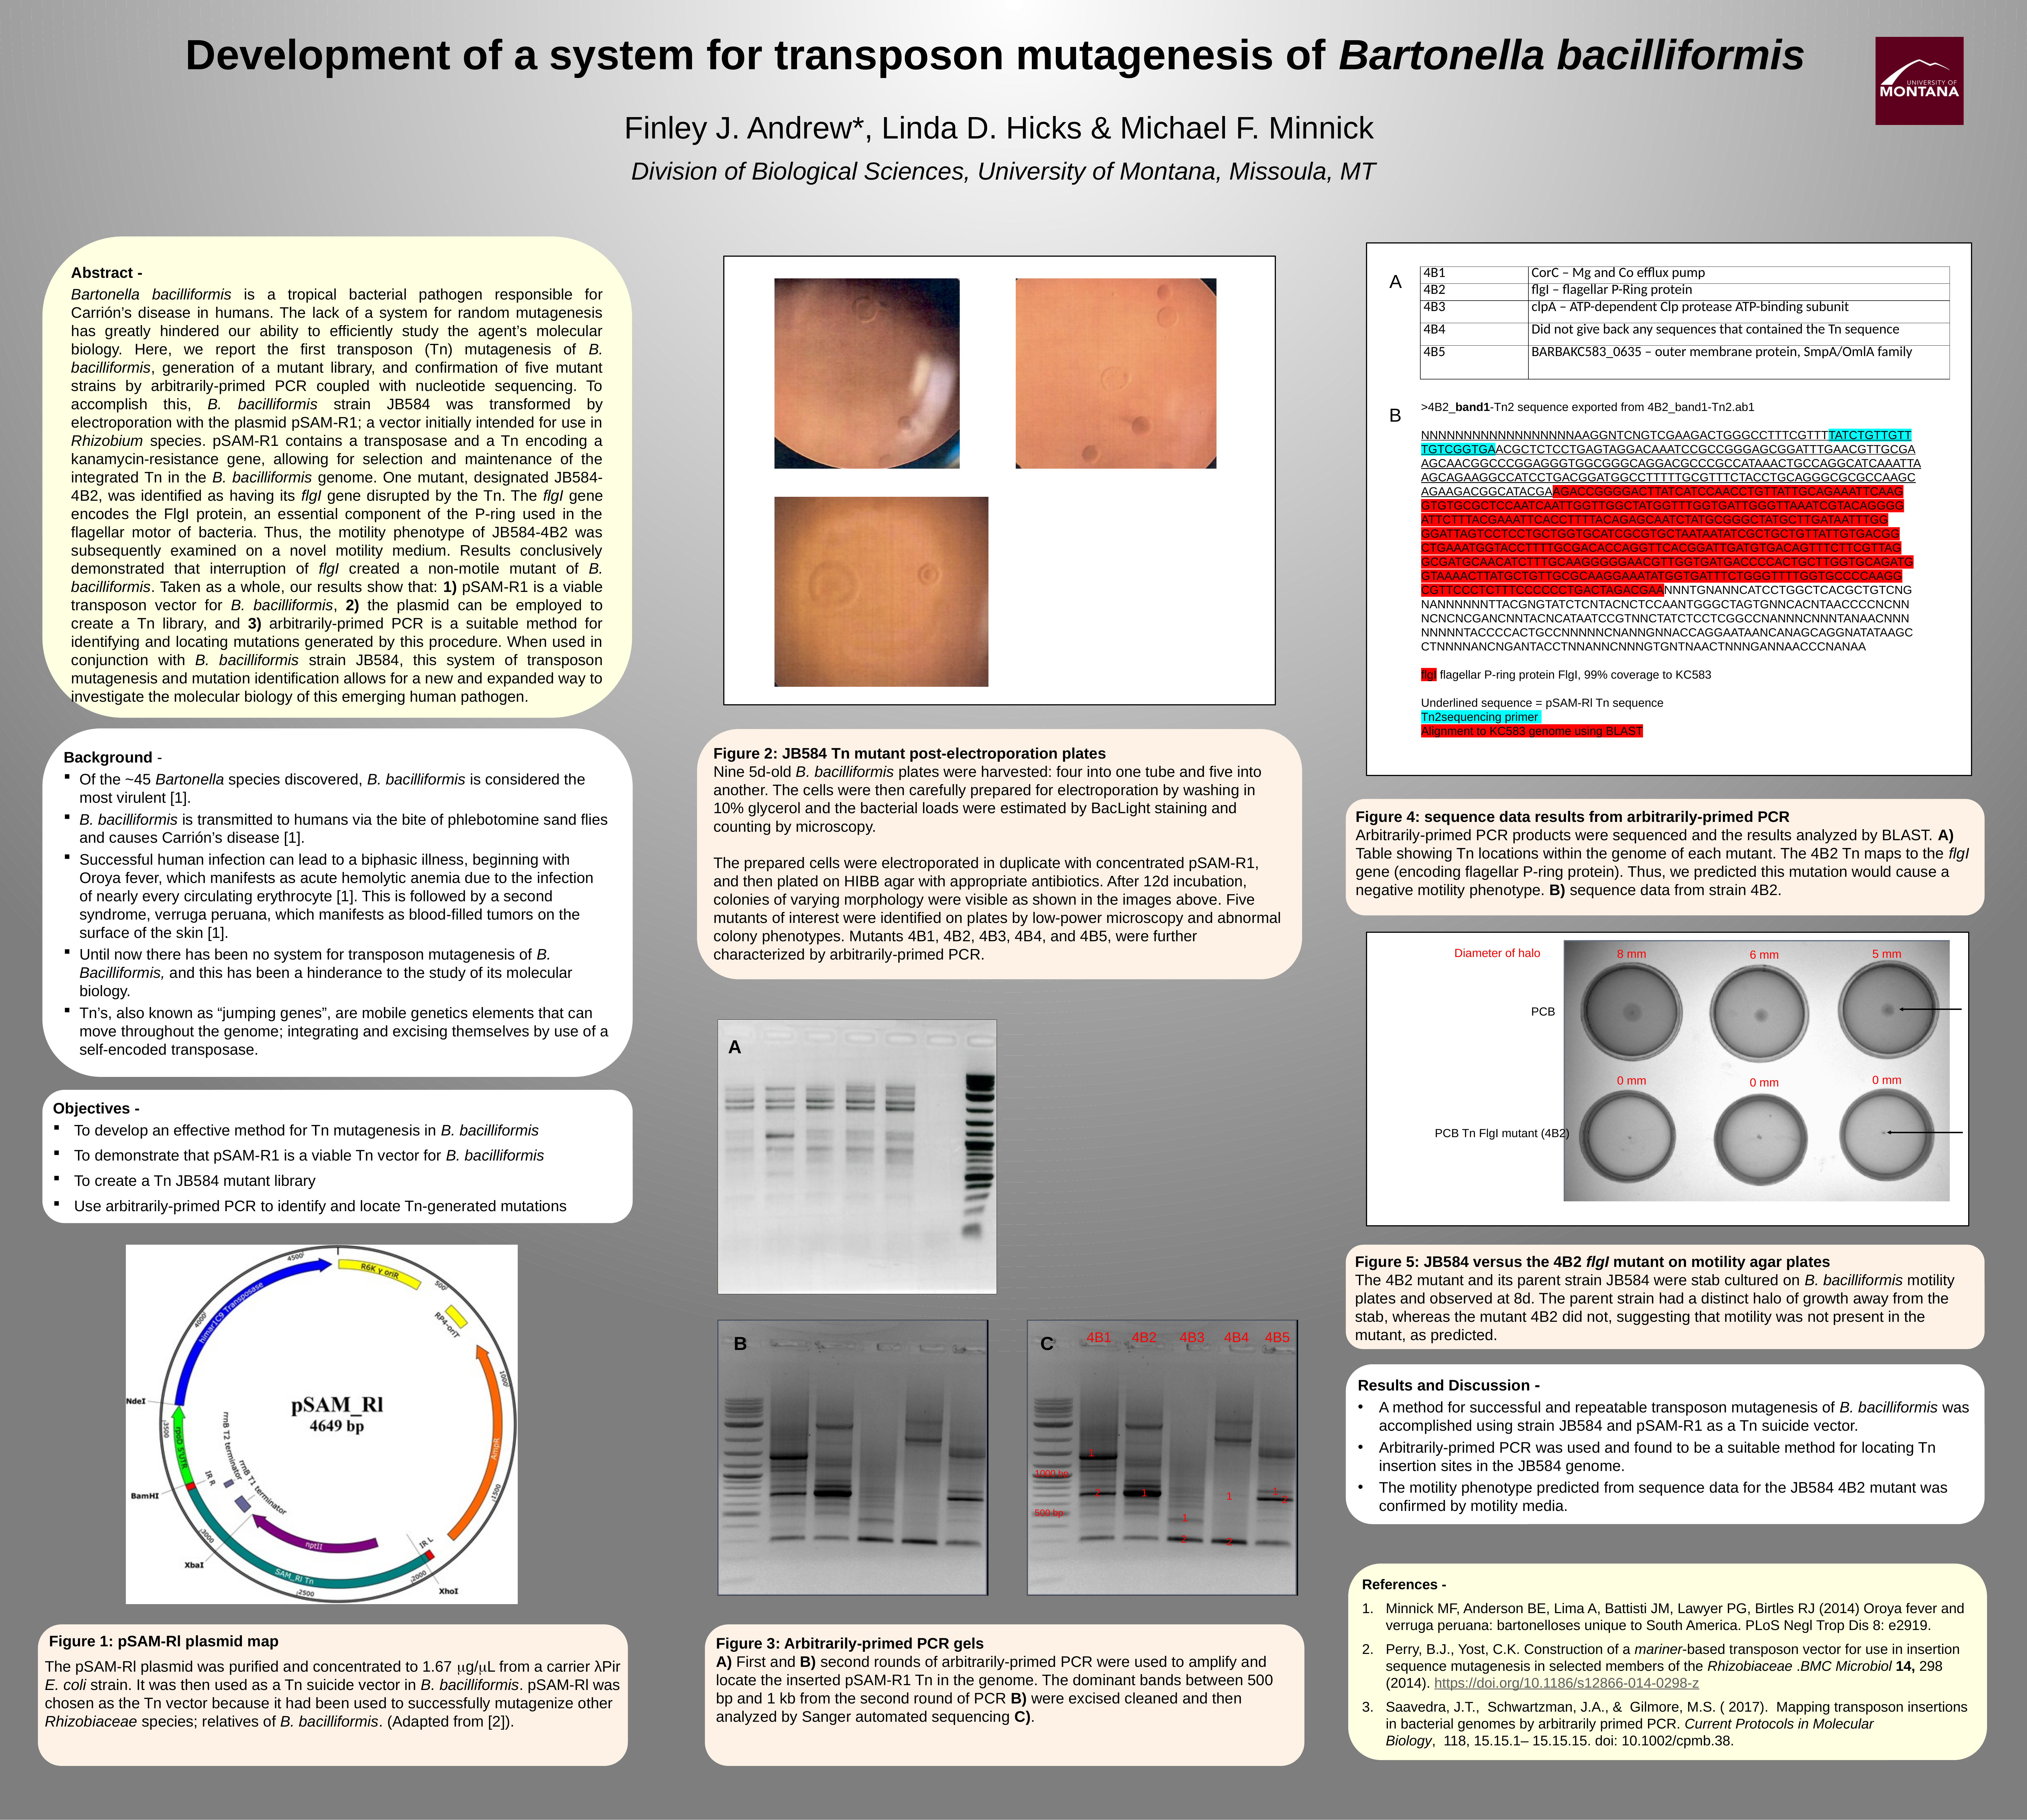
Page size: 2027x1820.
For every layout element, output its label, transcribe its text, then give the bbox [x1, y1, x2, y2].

text_box Figure 4: sequence data results from arbitrarily-primed PCR Arbitrarily-primed PCR products were sequenced and the results analyzed by BLAST. A) Table showing Tn locations within the genome of each mutant. The 4B2 Tn maps to the flgI gene (encoding flagellar P-ring protein). Thus, we predicted this mutation would cause a negative motility phenotype. B) sequence data from strain 4B2. [1346, 799, 1985, 916]
picture [1027, 1320, 1298, 1596]
text_box Abstract - Bartonella bacilliformis is a tropical bacterial pathogen responsible for Carrión’s disease in humans. The lack of a system for random mutagenesis has greatly hindered our ability to efficiently study the agent’s molecular biology. Here, we report the first transposon (Tn) mutagenesis of B. bacilliformis, generation of a mutant library, and confirmation of five mutant strains by arbitrarily-primed PCR coupled with nucleotide sequencing. To accomplish this, B. bacilliformis strain JB584 was transformed by electroporation with the plasmid pSAM-R1; a vector initially intended for use in Rhizobium species. pSAM-R1 contains a transposase and a Tn encoding a kanamycin-resistance gene, allowing for selection and maintenance of the integrated Tn in the B. bacilliformis genome. One mutant, designated JB584-4B2, was identified as having its flgI gene disrupted by the Tn. The flgI gene encodes the FlgI protein, an essential component of the P-ring used in the flagellar motor of bacteria. Thus, the motility phenotype of JB584-4B2 was subsequently examined on a novel motility medium. Results conclusively demonstrated that interruption of flgI created a non-motile mutant of B. bacilliformis. Taken as a whole, our results show that: 1) pSAM-R1 is a viable transposon vector for B. bacilliformis, 2) the plasmid can be employed to create a Tn library, and 3) arbitrarily-primed PCR is a suitable method for identifying and locating mutations generated by this procedure. When used in conjunction with B. bacilliformis strain JB584, this system of transposon mutagenesis and mutation identification allows for a new and expanded way to investigate the molecular biology of this emerging human pathogen. [42, 236, 632, 718]
text_box Figure 1: pSAM-Rl plasmid map The pSAM-Rl plasmid was purified and concentrated to 1.67 mg/mL from a carrier λPir E. coli strain. It was then used as a Tn suicide vector in B. bacilliformis. pSAM-Rl was chosen as the Tn vector because it had been used to successfully mutagenize other Rhizobiaceae species; relatives of B. bacilliformis. (Adapted from [2]). [38, 1624, 628, 1766]
text_box [1366, 242, 1972, 776]
picture [774, 497, 988, 687]
text_box References - Minnick MF, Anderson BE, Lima A, Battisti JM, Lawyer PG, Birtles RJ (2014) Oroya fever and verruga peruana: bartonelloses unique to South America. PLoS Negl Trop Dis 8: e2919. Perry, B.J., Yost, C.K. Construction of a mariner-based transposon vector for use in insertion sequence mutagenesis in selected members of the Rhizobiaceae .BMC Microbiol 14, 298 (2014). https://doi.org/10.1186/s12866-014-0298-z Saavedra, J.T., Schwartzman, J.A., & Gilmore, M.S. ( 2017). Mapping transposon insertions in bacterial genomes by arbitrarily primed PCR. Current Protocols in Molecular Biology, 118, 15.15.1– 15.15.15. doi: 10.1002/cpmb.38. [1348, 1563, 1987, 1760]
table_cell 4B4 [1421, 323, 1528, 345]
text_box A [1385, 267, 1406, 294]
picture [717, 1320, 988, 1596]
table_header 4B1 [1421, 267, 1528, 283]
table_cell flgI – flagellar P-Ring protein [1529, 284, 1950, 300]
picture [1876, 37, 1964, 125]
table_cell 4B3 [1421, 301, 1528, 323]
table_cell 4B2 [1421, 284, 1528, 300]
text_box Results and Discussion - A method for successful and repeatable transposon mutagenesis of B. bacilliformis was accomplished using strain JB584 and pSAM-R1 as a Tn suicide vector. Arbitrarily-primed PCR was used and found to be a suitable method for locating Tn insertion sites in the JB584 genome. The motility phenotype predicted from sequence data for the JB584 4B2 mutant was confirmed by motility media. [1346, 1364, 1985, 1524]
text_box [1366, 932, 1969, 1226]
text_box Figure 2: JB584 Tn mutant post-electroporation plates Nine 5d-old B. bacilliformis plates were harvested: four into one tube and five into another. The cells were then carefully prepared for electroporation by washing in 10% glycerol and the bacterial loads were estimated by BacLight staining and counting by microscopy. The prepared cells were electroporated in duplicate with concentrated pSAM-R1, and then plated on HIBB agar with appropriate antibiotics. After 12d incubation, colonies of varying morphology were visible as shown in the images above. Five mutants of interest were identified on plates by low-power microscopy and abnormal colony phenotypes. Mutants 4B1, 4B2, 4B3, 4B4, and 4B5, were further characterized by arbitrarily-primed PCR. [697, 729, 1302, 980]
text_box Background - Of the ~45 Bartonella species discovered, B. bacilliformis is considered the most virulent [1]. B. bacilliformis is transmitted to humans via the bite of phlebotomine sand flies and causes Carrión’s disease [1]. Successful human infection can lead to a biphasic illness, beginning with Oroya fever, which manifests as acute hemolytic anemia due to the infection of nearly every circulating erythrocyte [1]. This is followed by a second syndrome, verruga peruana, which manifests as blood-filled tumors on the surface of the skin [1]. Until now there has been no system for transposon mutagenesis of B. Bacilliformis, and this has been a hinderance to the study of its molecular biology. Tn’s, also known as “jumping genes”, are mobile genetics elements that can move throughout the genome; integrating and excising themselves by use of a self-encoded transposase. [42, 728, 633, 1077]
text_box Figure 5: JB584 versus the 4B2 flgI mutant on motility agar plates The 4B2 mutant and its parent strain JB584 were stab cultured on B. bacilliformis motility plates and observed at 8d. The parent strain had a distinct halo of growth away from the stab, whereas the mutant 4B2 did not, suggesting that motility was not present in the mutant, as predicted. [1346, 1245, 1985, 1349]
text_box >4B2_band1-Tn2 sequence exported from 4B2_band1-Tn2.ab1 NNNNNNNNNNNNNNNNNNAAGGNTCNGTCGAAGACTGGGCCTTTCGTTTTATCTGTTGTT TGTCGGTGAACGCTCTCCTGAGTAGGACAAATCCGCCGGGAGCGGATTTGAACGTTGCGA AGCAACGGCCCGGAGGGTGGCGGGCAGGACGCCCGCCATAAACTGCCAGGCATCAAATTA AGCAGAAGGCCATCCTGACGGATGGCCTTTTTGCGTTTCTACCTGCAGGGCGCGCCAAGC AGAAGACGGCATACGAAGACCGGGGACTTATCATCCAACCTGTTATTGCAGAAATTCAAG GTGTGCGCTCCAATCAATTGGTTGGCTATGGTTTGGTGATTGGGTTAAATCGTACAGGGG ATTCTTTACGAAATTCACCTTTTACAGAGCAATCTATGCGGGCTATGCTTGATAATTTGG GGATTAGTCCTCCTGCTGGTGCATCGCGTGCTAATAATATCGCTGCTGTTATTGTGACGG CTGAAATGGTACCTTTTGCGACACCAGGTTCACGGATTGATGTGACAGTTTCTTCGTTAG GCGATGCAACATCTTTGCAAGGGGGAACGTTGGTGATGACCCCACTGCTTGGTGCAGATG GTAAAACTTATGCTGTTGCGCAAGGAAATATGGTGATTTCTGGGTTTTGGTGCCCCAAGG CGTTCCCTCTTTCCCCCCTGACTAGACGAANNNTGNANNCATCCTGGCTCACGCTGTCNG NANNNNNNTTACGNGTATCTCNTACNCTCCAANTGGGCTAGTGNNCACNTAACCCCNCNN NCNCNCGANCNNTACNCATAATCCGTNNCTATCTCCTCGGCCNANNNCNNNTANAACNNN NNNNNTACCCCACTGCCNNNNNCNANNGNNACCAGGAATAANCANAGCAGGNATATAAGC CTNNNNANCNGANTACCTNNANNCNNNGTGNTNAACTNNNGANNAACCCNANAA flgI flagellar P-ring protein FlgI, 99% coverage to KC583 Underlined sequence = pSAM-Rl Tn sequence Tn2sequencing primer Alignment to KC583 genome using BLAST [1417, 397, 1926, 739]
table_cell BARBAKC583_0635 – outer membrane protein, SmpA/OmlA family [1529, 346, 1950, 379]
table_cell Did not give back any sequences that contained the Tn sequence [1529, 323, 1950, 345]
text_box Finley J. Andrew*, Linda D. Hicks & Michael F. Minnick Division of Biological Sciences, University of Montana, Missoula, MT [308, 105, 1700, 187]
text_box Development of a system for transposon mutagenesis of Bartonella bacilliformis [0, 24, 2027, 81]
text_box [1422, 940, 1963, 1202]
table_header CorC – Mg and Co efflux pump [1529, 267, 1950, 283]
picture [126, 1244, 518, 1604]
table_cell 4B5 [1421, 346, 1528, 379]
table_cell clpA – ATP-dependent Clp protease ATP-binding subunit [1529, 301, 1950, 323]
picture [717, 1019, 997, 1294]
text_box B [1385, 401, 1406, 428]
picture [1016, 278, 1216, 469]
text_box Objectives - To develop an effective method for Tn mutagenesis in B. bacilliformis To demonstrate that pSAM-R1 is a viable Tn vector for B. bacilliformis To create a Tn JB584 mutant library Use arbitrarily-primed PCR to identify and locate Tn-generated mutations [42, 1090, 633, 1223]
text_box Figure 3: Arbitrarily-primed PCR gels A) First and B) second rounds of arbitrarily-primed PCR were used to amplify and locate the inserted pSAM-R1 Tn in the genome. The dominant bands between 500 bp and 1 kb from the second round of PCR B) were excised cleaned and then analyzed by Sanger automated sequencing C). [705, 1624, 1305, 1766]
picture [774, 278, 960, 469]
text_box [723, 256, 1276, 705]
